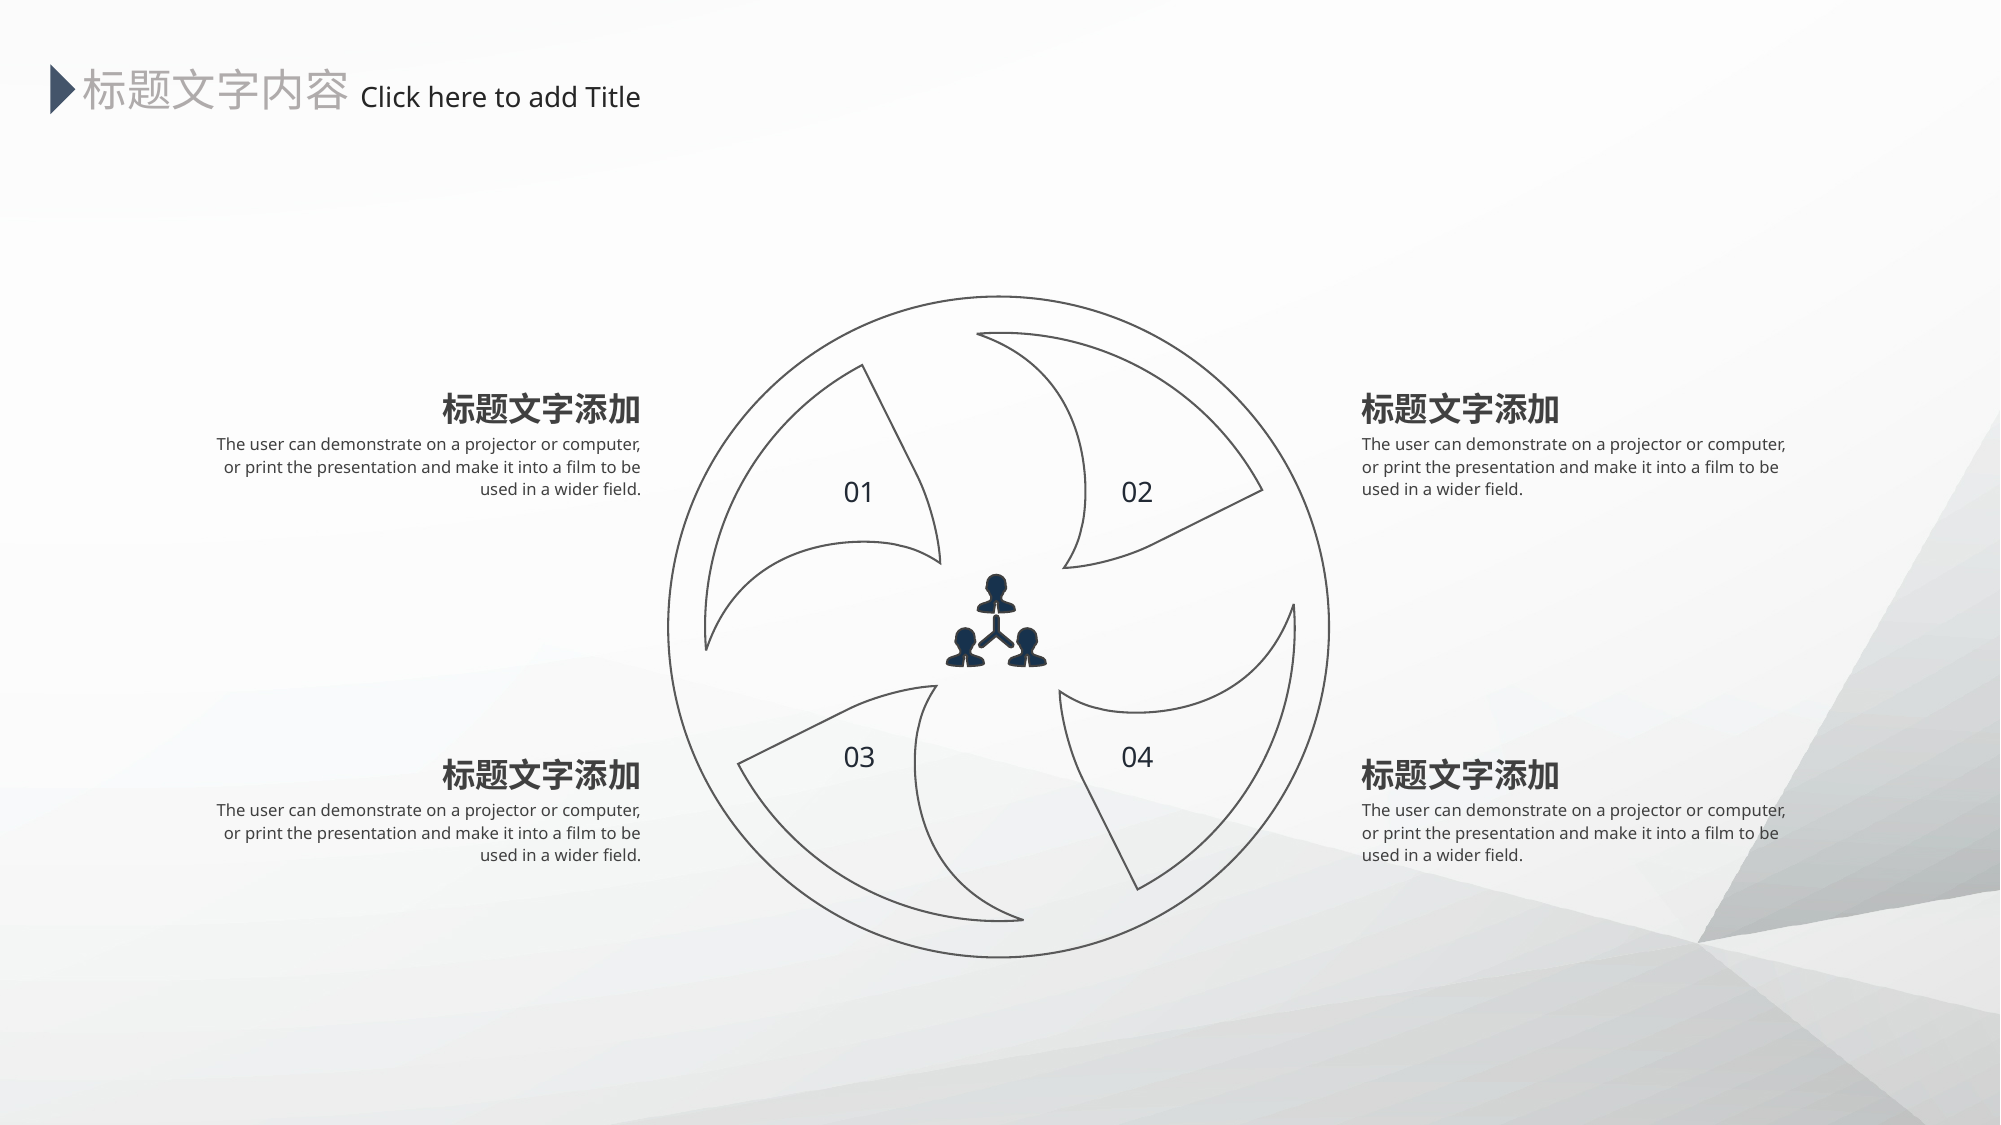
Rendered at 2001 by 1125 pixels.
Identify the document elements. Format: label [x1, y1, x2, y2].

text_box [668, 296, 1330, 958]
text_box [50, 54, 652, 124]
text_box [1347, 738, 1821, 872]
picture [0, 0, 2000, 1125]
text_box [183, 372, 657, 506]
text_box [1347, 372, 1821, 506]
text_box [183, 738, 657, 872]
